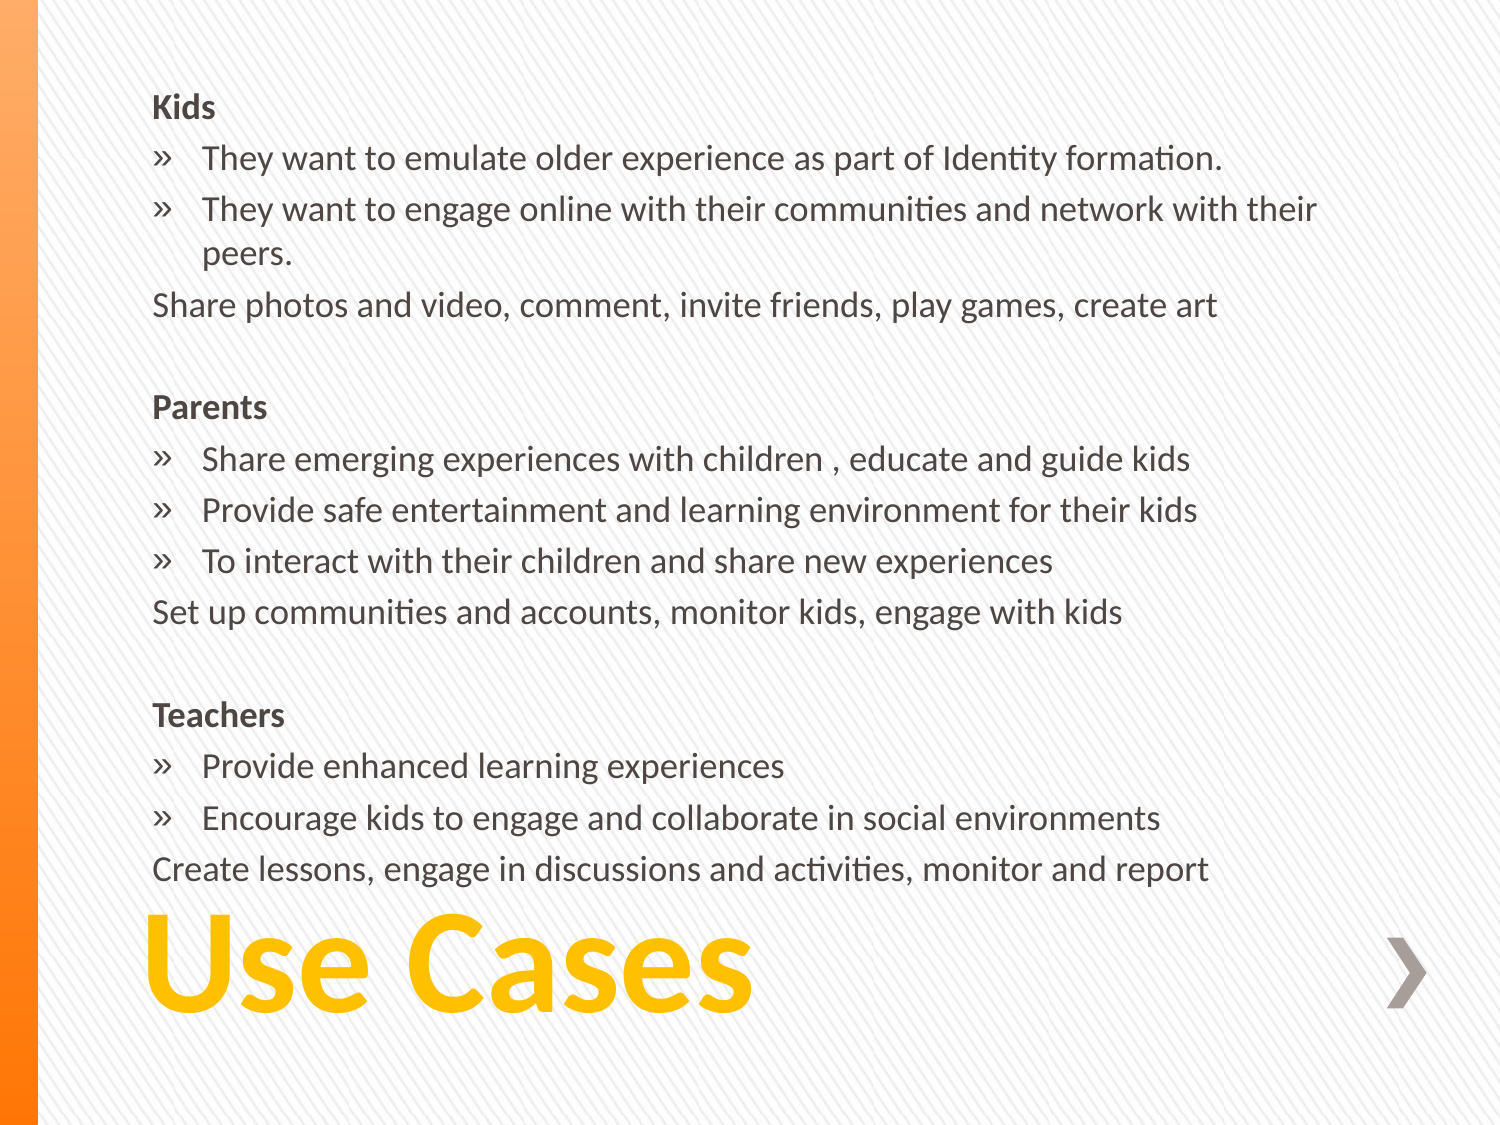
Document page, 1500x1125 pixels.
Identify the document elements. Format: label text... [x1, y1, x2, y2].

list Kids They want to emulate older experience as part of Identity formation. They want to engage online with their communities and network with their peers. Share photos and video, comment, invite friends, play games, create art Parents Share emerging experiences with children , educate and guide kids Provide safe entertainment and learning environment for their kids To interact with their children and share new experiences Set up communities and accounts, monitor kids, engage with kids Teachers Provide enhanced learning experiences Encourage kids to engage and collaborate in social environments Create lessons, engage in discussions and activities, monitor and report [137, 75, 1425, 900]
title Use Cases [125, 862, 1475, 1050]
